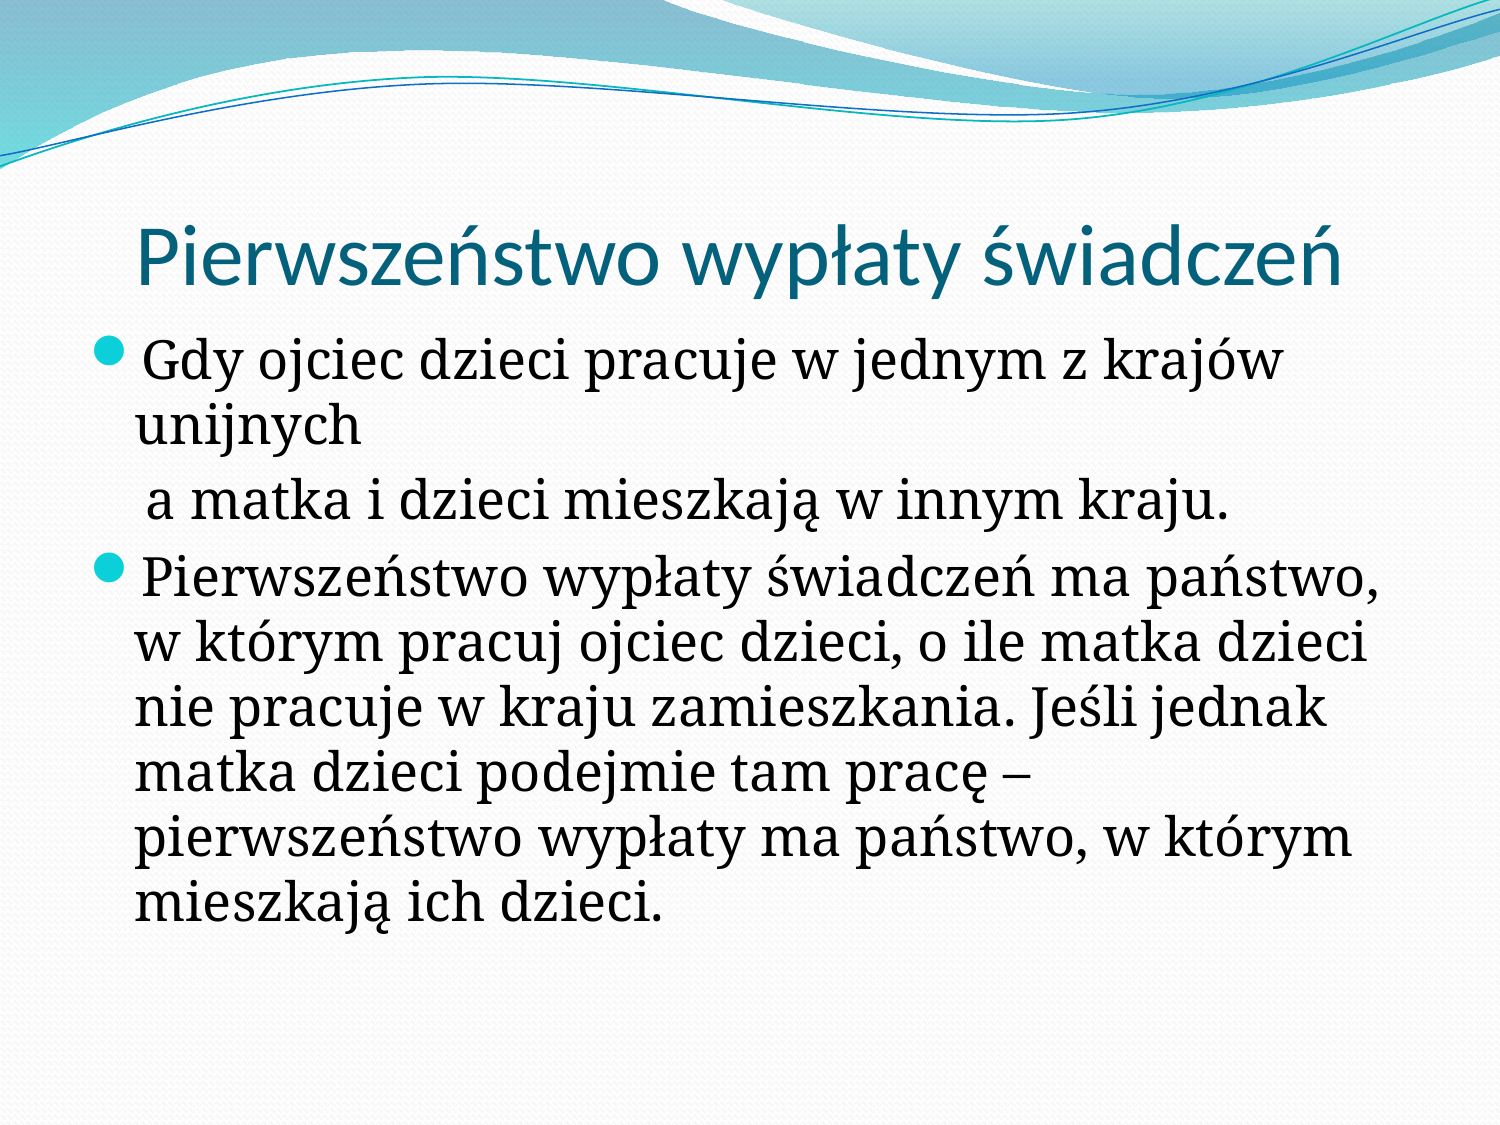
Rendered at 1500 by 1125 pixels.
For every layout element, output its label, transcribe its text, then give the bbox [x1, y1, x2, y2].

title Pierwszeństwo wypłaty świadczeń [75, 115, 1425, 303]
list Gdy ojciec dzieci pracuje w jednym z krajów unijnych a matka i dzieci mieszkają w innym kraju. Pierwszeństwo wypłaty świadczeń ma państwo, w którym pracuj ojciec dzieci, o ile matka dzieci nie pracuje w kraju zamieszkania. Jeśli jednak matka dzieci podejmie tam pracę – pierwszeństwo wypłaty ma państwo, w którym mieszkają ich dzieci. [75, 317, 1425, 1038]
